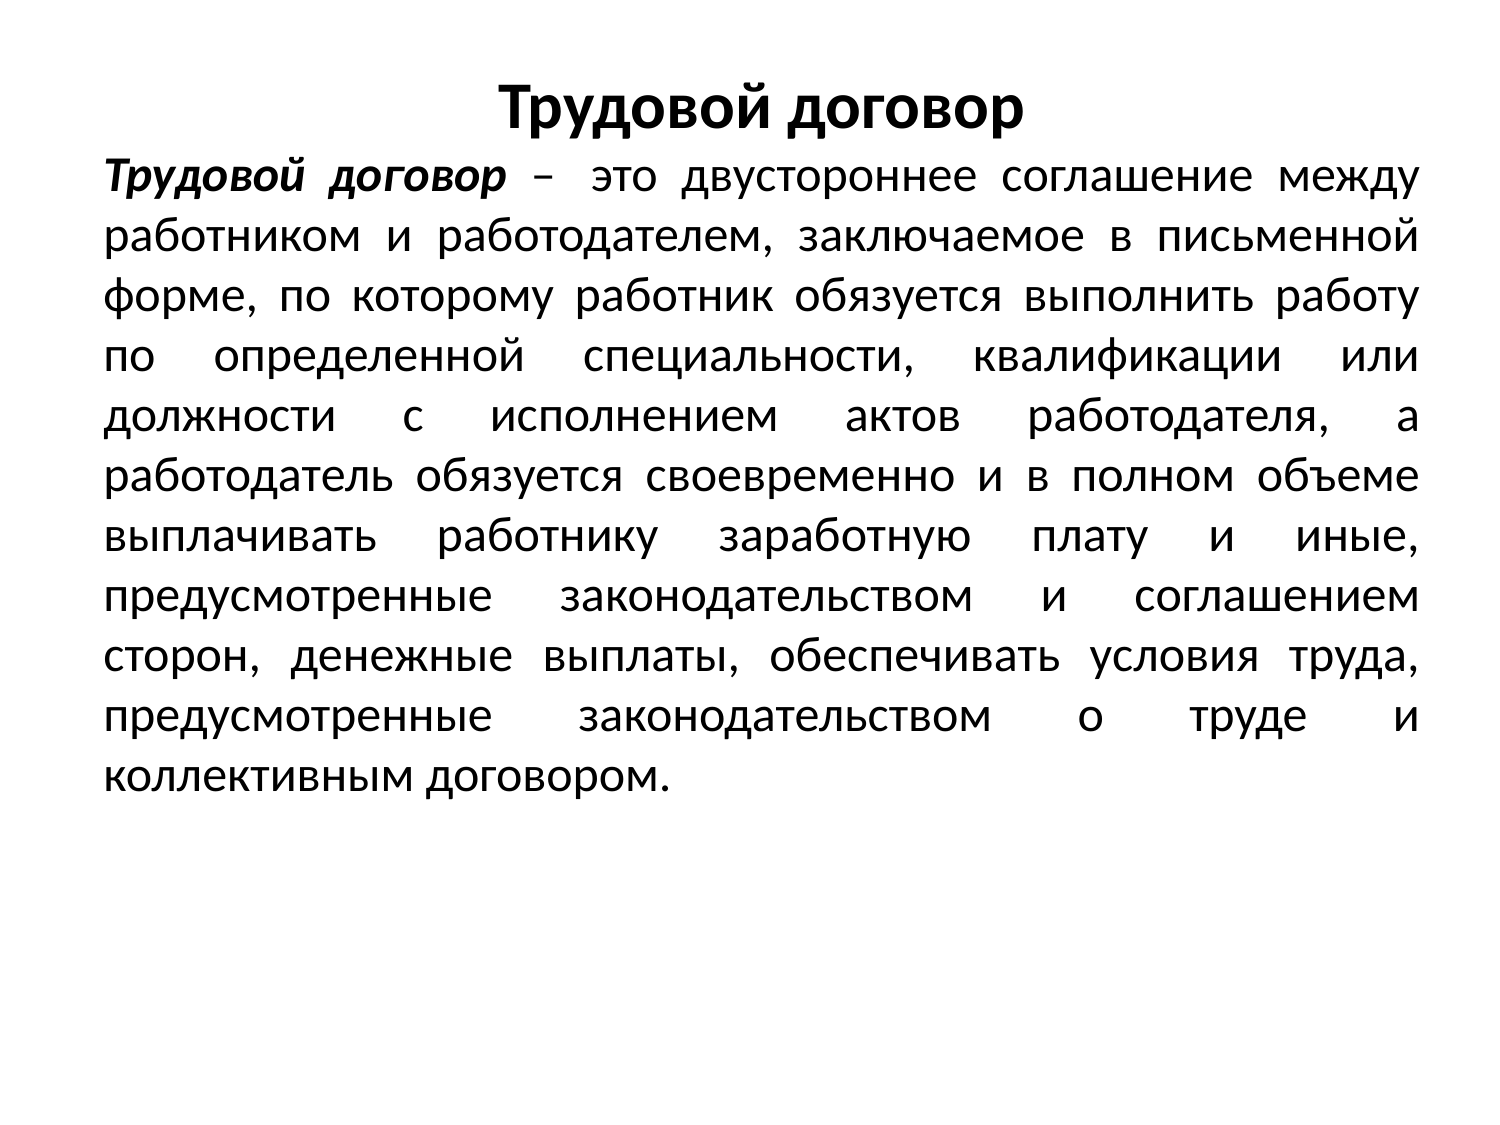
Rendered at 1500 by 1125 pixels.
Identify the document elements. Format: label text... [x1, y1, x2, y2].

text_box Трудовой договор Трудовой договор – это двустороннее соглашение между работником и работодателем, заключаемое в письменной форме, по которому работник обязуется выполнить работу по определенной специальности, квалификации или должности с исполнением актов работодателя, а работодатель обязуется своевременно и в полном объеме выплачивать работнику заработную плату и иные, предусмотренные законодательством и соглашением сторон, денежные выплаты, обеспечивать условия труда, предусмотренные законодательством о труде и коллективным договором. [88, 54, 1436, 810]
